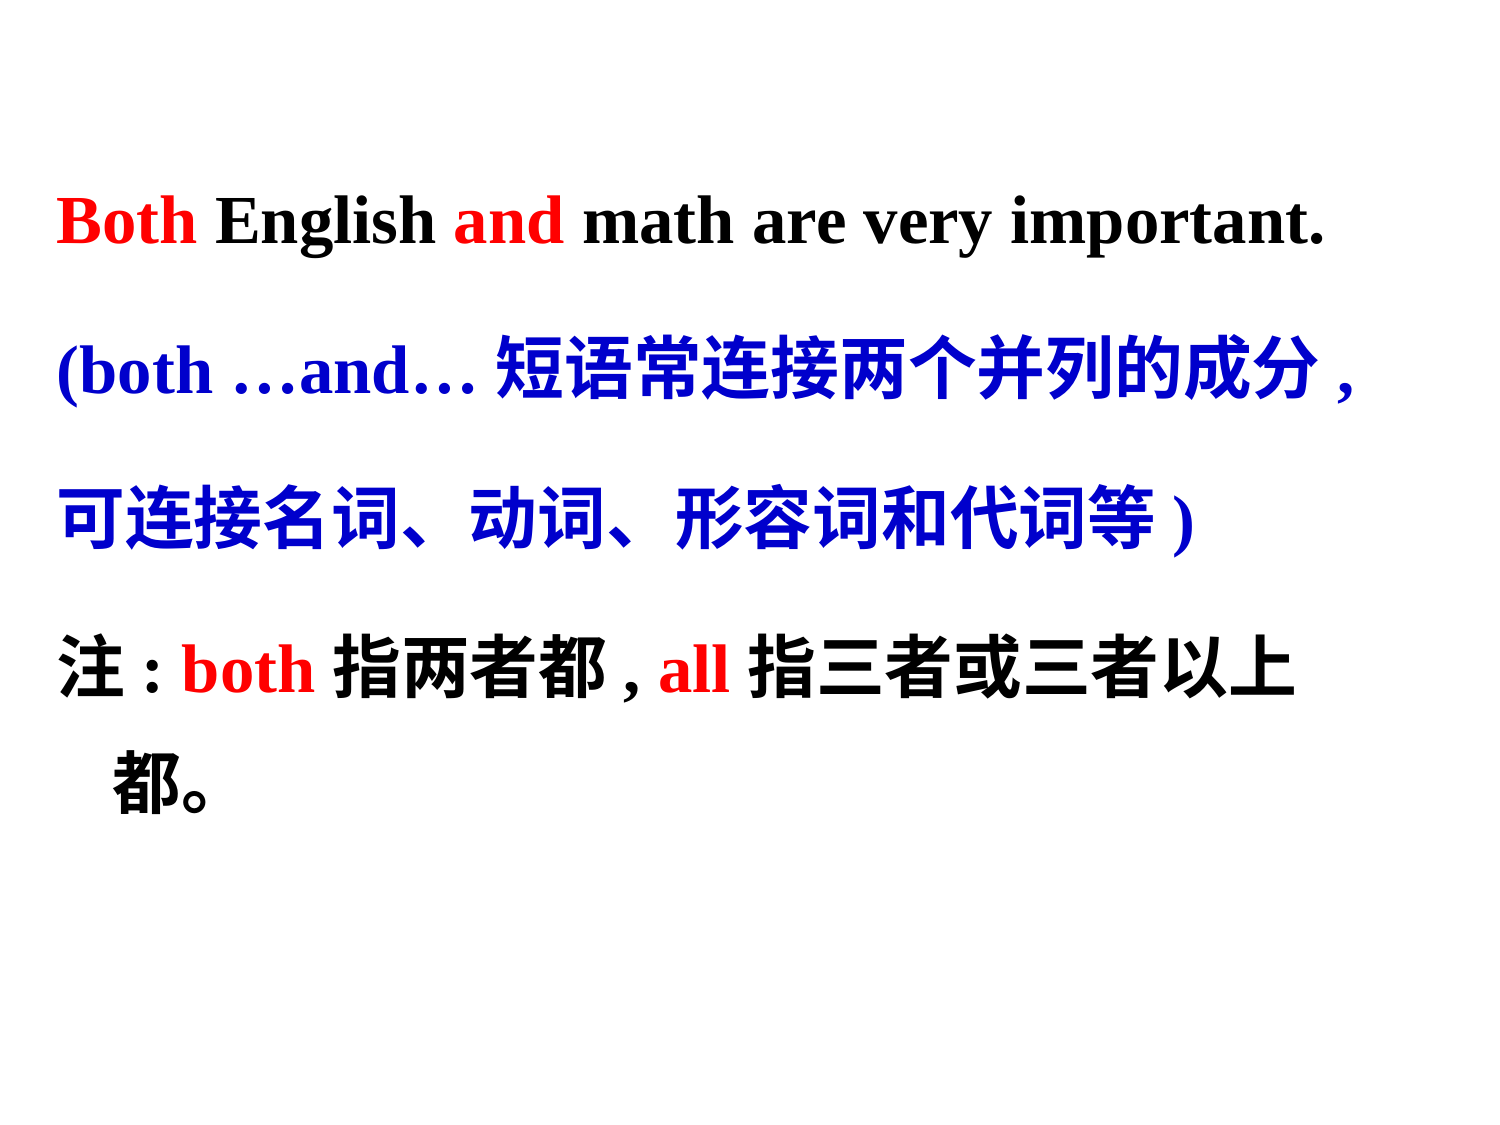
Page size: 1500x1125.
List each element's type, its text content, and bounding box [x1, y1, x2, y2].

list Both English and math are very important. (both …and…短语常连接两个并列的成分, 可连接名词、动词、形容词和代词等) 注: both指两者都, all指三者或三者以上都。 [41, 134, 1425, 844]
